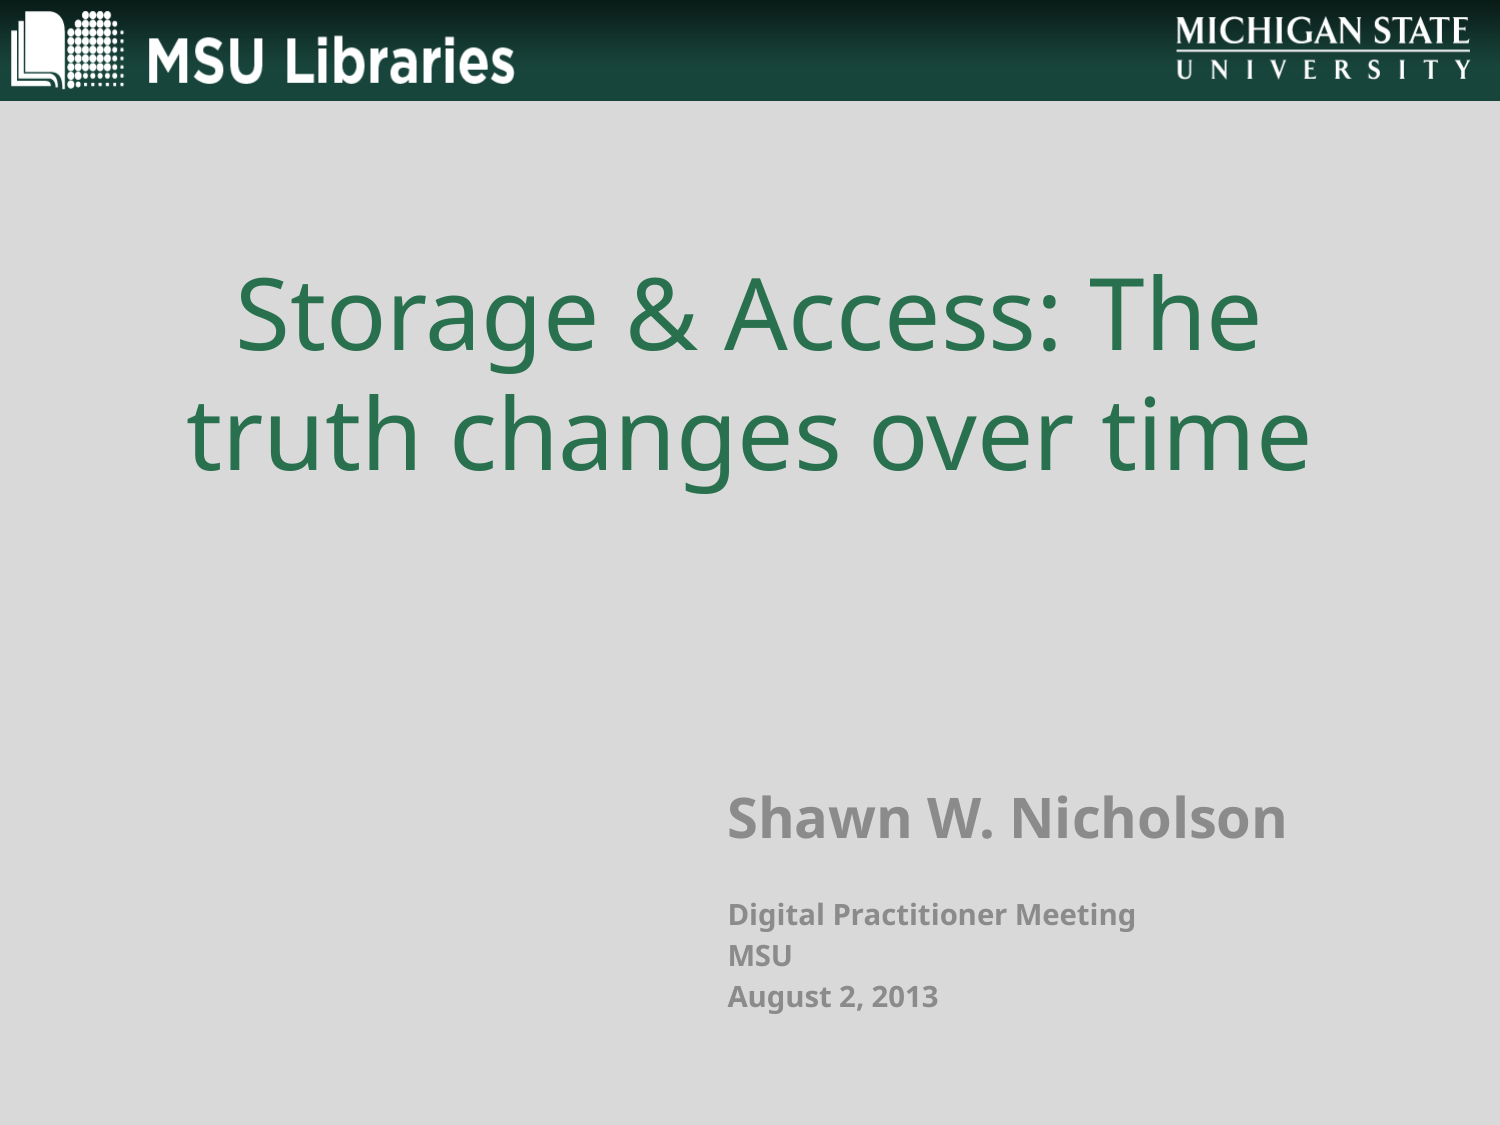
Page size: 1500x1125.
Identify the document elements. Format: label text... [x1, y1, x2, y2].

title Storage & Access: The truth changes over time [112, 249, 1388, 492]
subtitle Shawn W. Nicholson Digital Practitioner Meeting MSU August 2, 2013 [712, 774, 1475, 1025]
picture [0, 0, 1500, 101]
